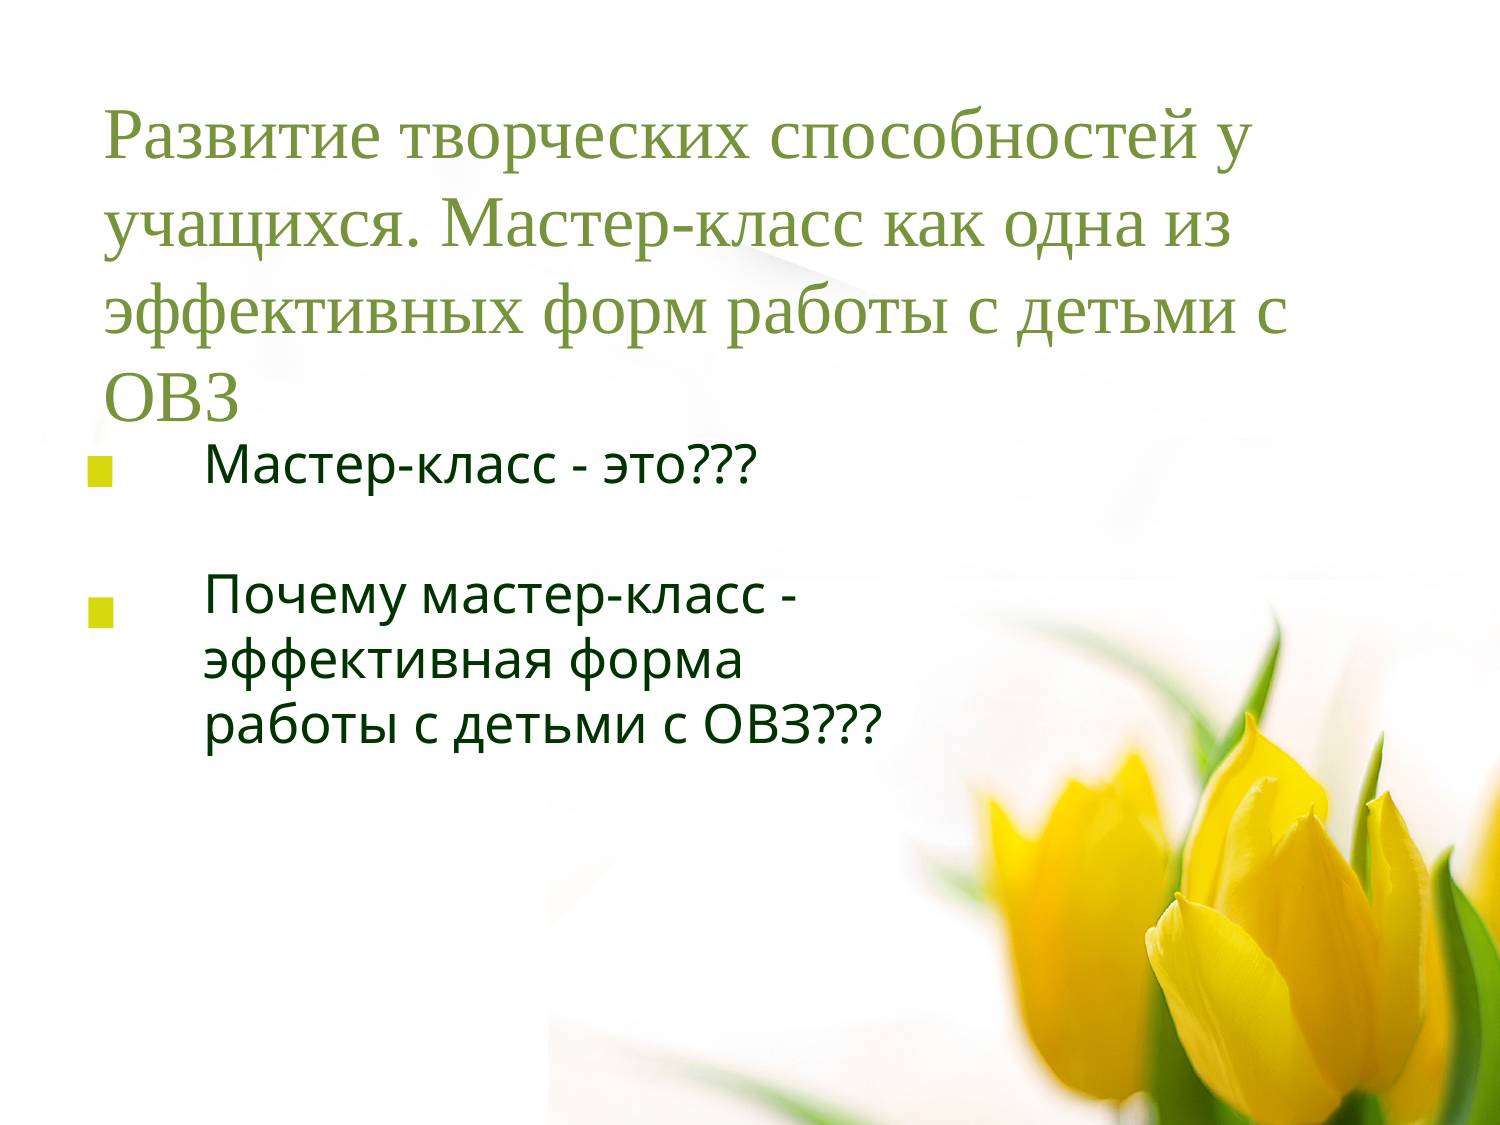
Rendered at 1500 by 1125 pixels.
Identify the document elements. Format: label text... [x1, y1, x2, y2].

text_box [86, 595, 115, 630]
text_box Развитие творческих способностей у учащихся. Мастер-класс как одна из эффективных форм работы с детьми с ОВЗ [88, 78, 1350, 304]
picture [0, 0, 1500, 1125]
text_box [85, 454, 115, 489]
text_box Мастер-класс - это??? Почему мастер-класс - эффективная форма работы с детьми с ОВЗ??? [188, 421, 903, 762]
